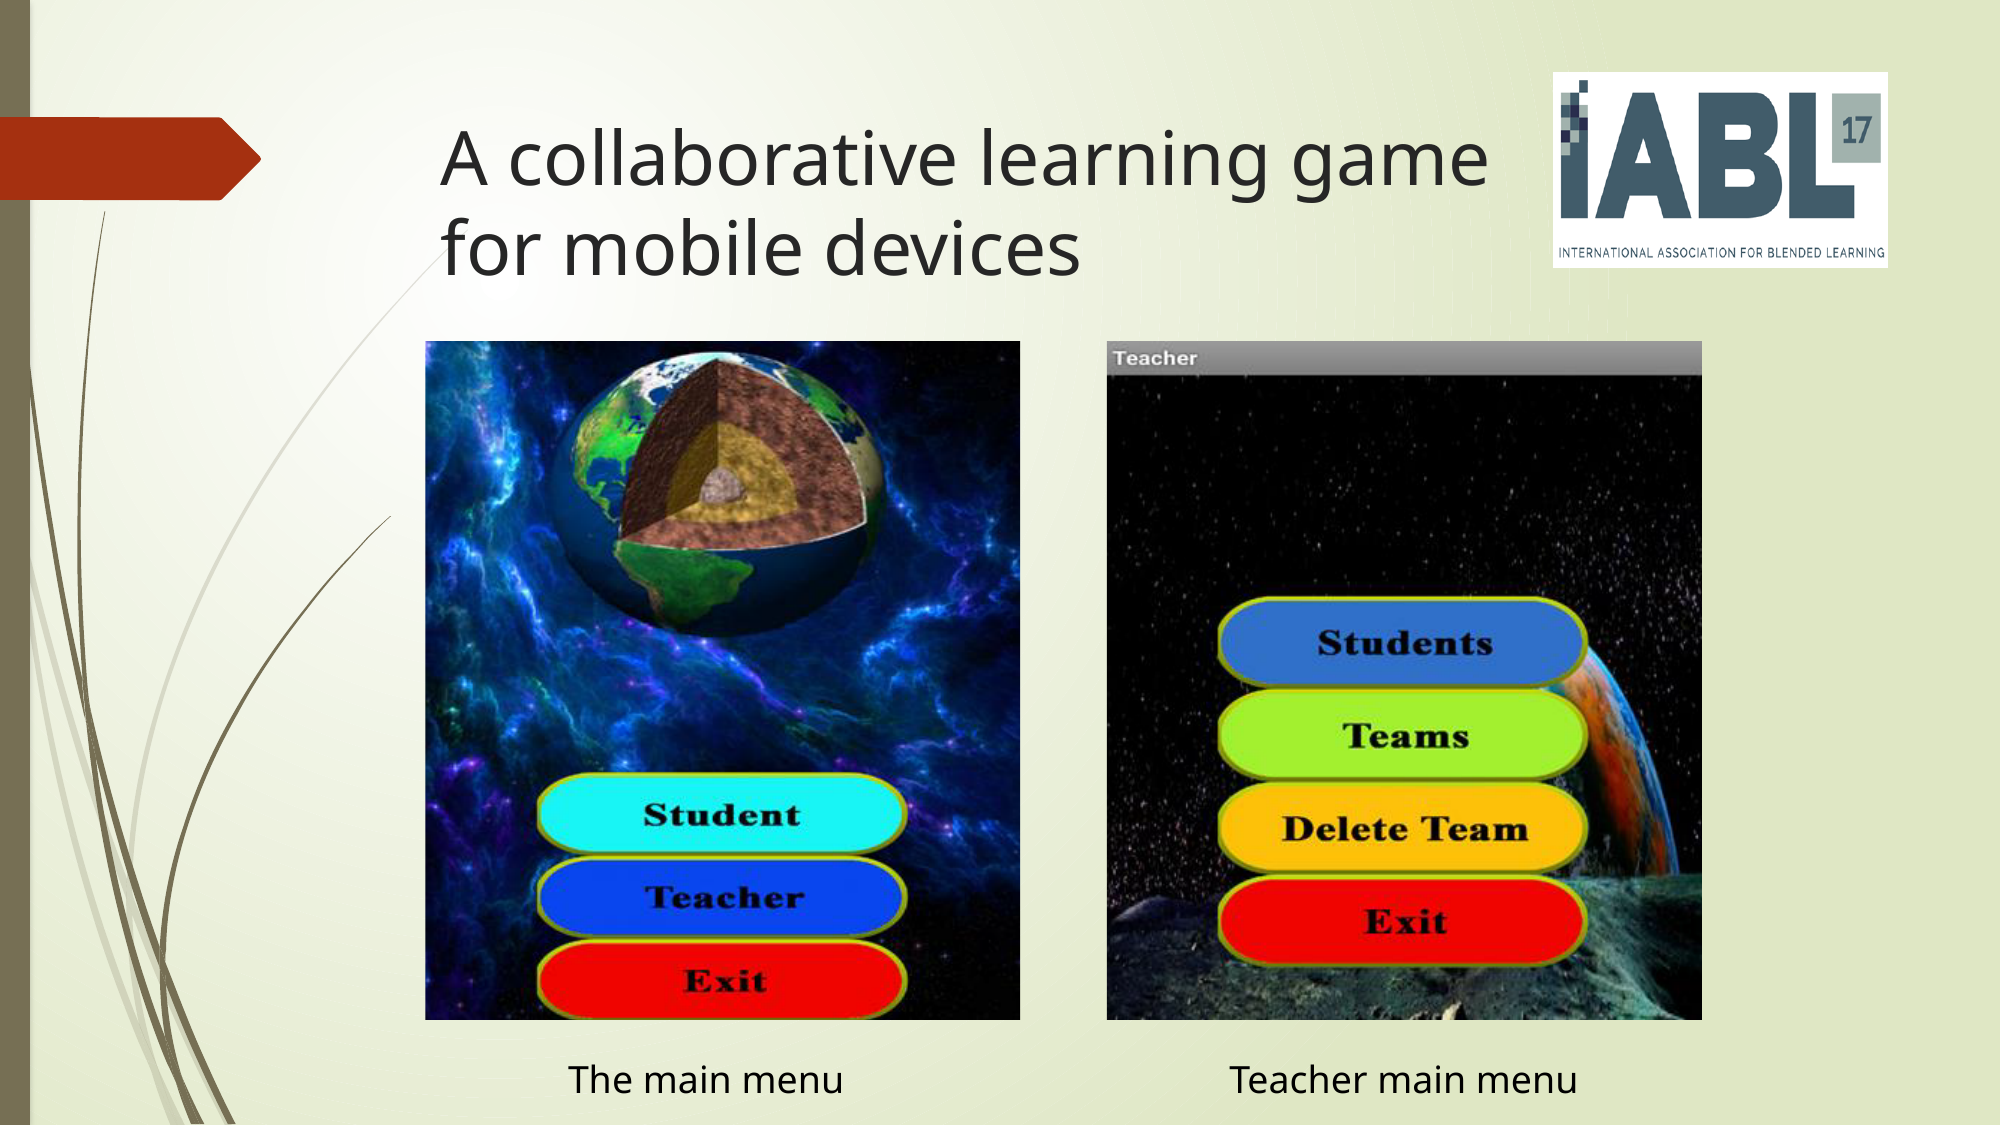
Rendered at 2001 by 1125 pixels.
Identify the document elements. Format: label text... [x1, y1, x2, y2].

title A collaborative learning game for mobile devices [425, 102, 1888, 313]
picture [1553, 72, 1888, 268]
text_box The main menu [553, 1048, 860, 1109]
text_box Teacher main menu [1214, 1048, 1595, 1109]
picture [1106, 341, 1703, 1020]
picture [425, 341, 1021, 1020]
